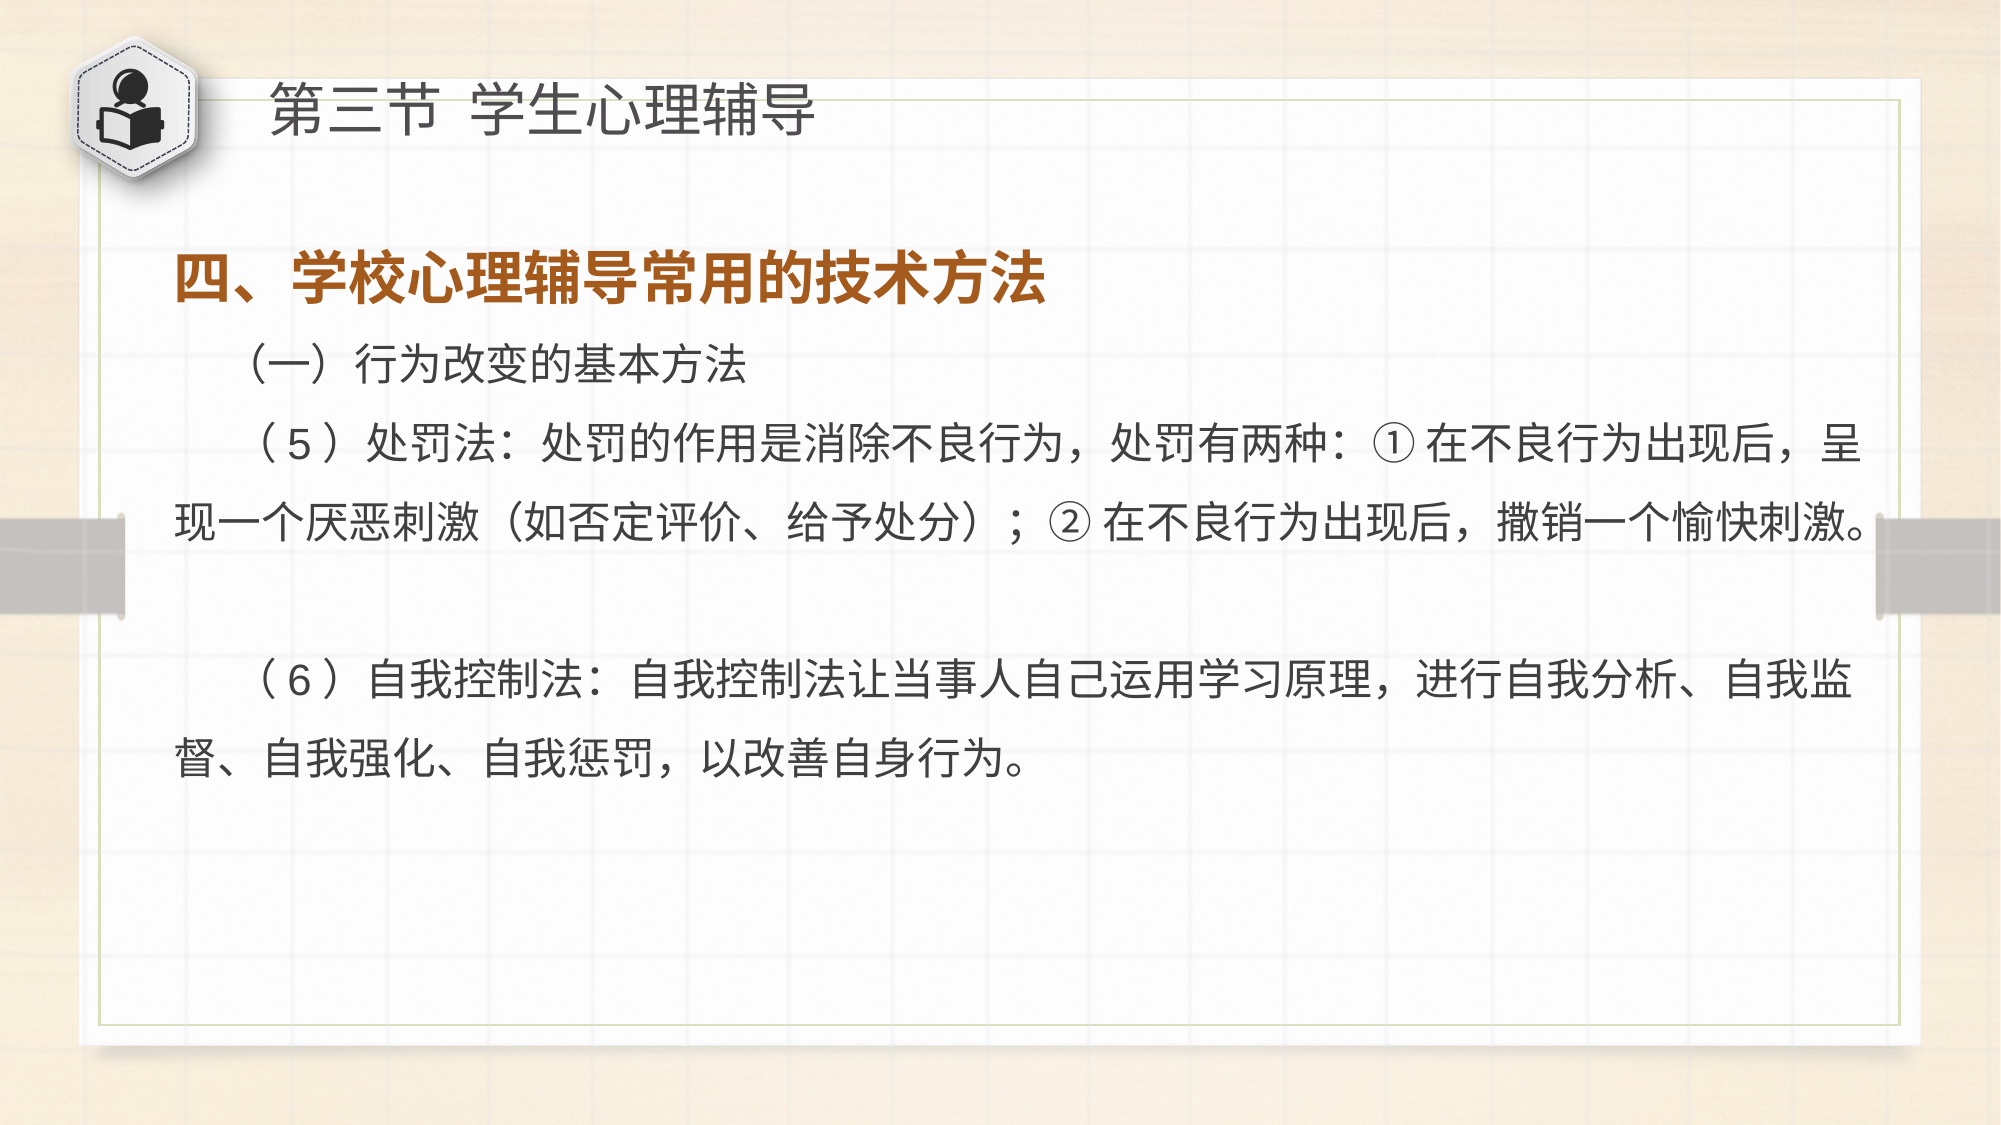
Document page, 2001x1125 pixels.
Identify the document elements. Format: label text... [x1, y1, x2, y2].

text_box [61, 43, 206, 173]
picture [0, 0, 2001, 1125]
text_box 第三节 学生心理辅导 [253, 65, 1660, 150]
text_box 四、学校心理辅导常用的技术方法 （一）行为改变的基本方法 （5）处罚法：处罚的作用是消除不良行为，处罚有两种：① 在不良行为出现后，呈现一个厌恶刺激（如否定评价、给予处分）；② 在不良行为出现后，撒销一个愉快刺激。 （6）自我控制法：自我控制法让当事人自己运用学习原理，进行自我分析、自我监督、自我强化、自我惩罚，以改善自身行为。 [159, 198, 1879, 791]
